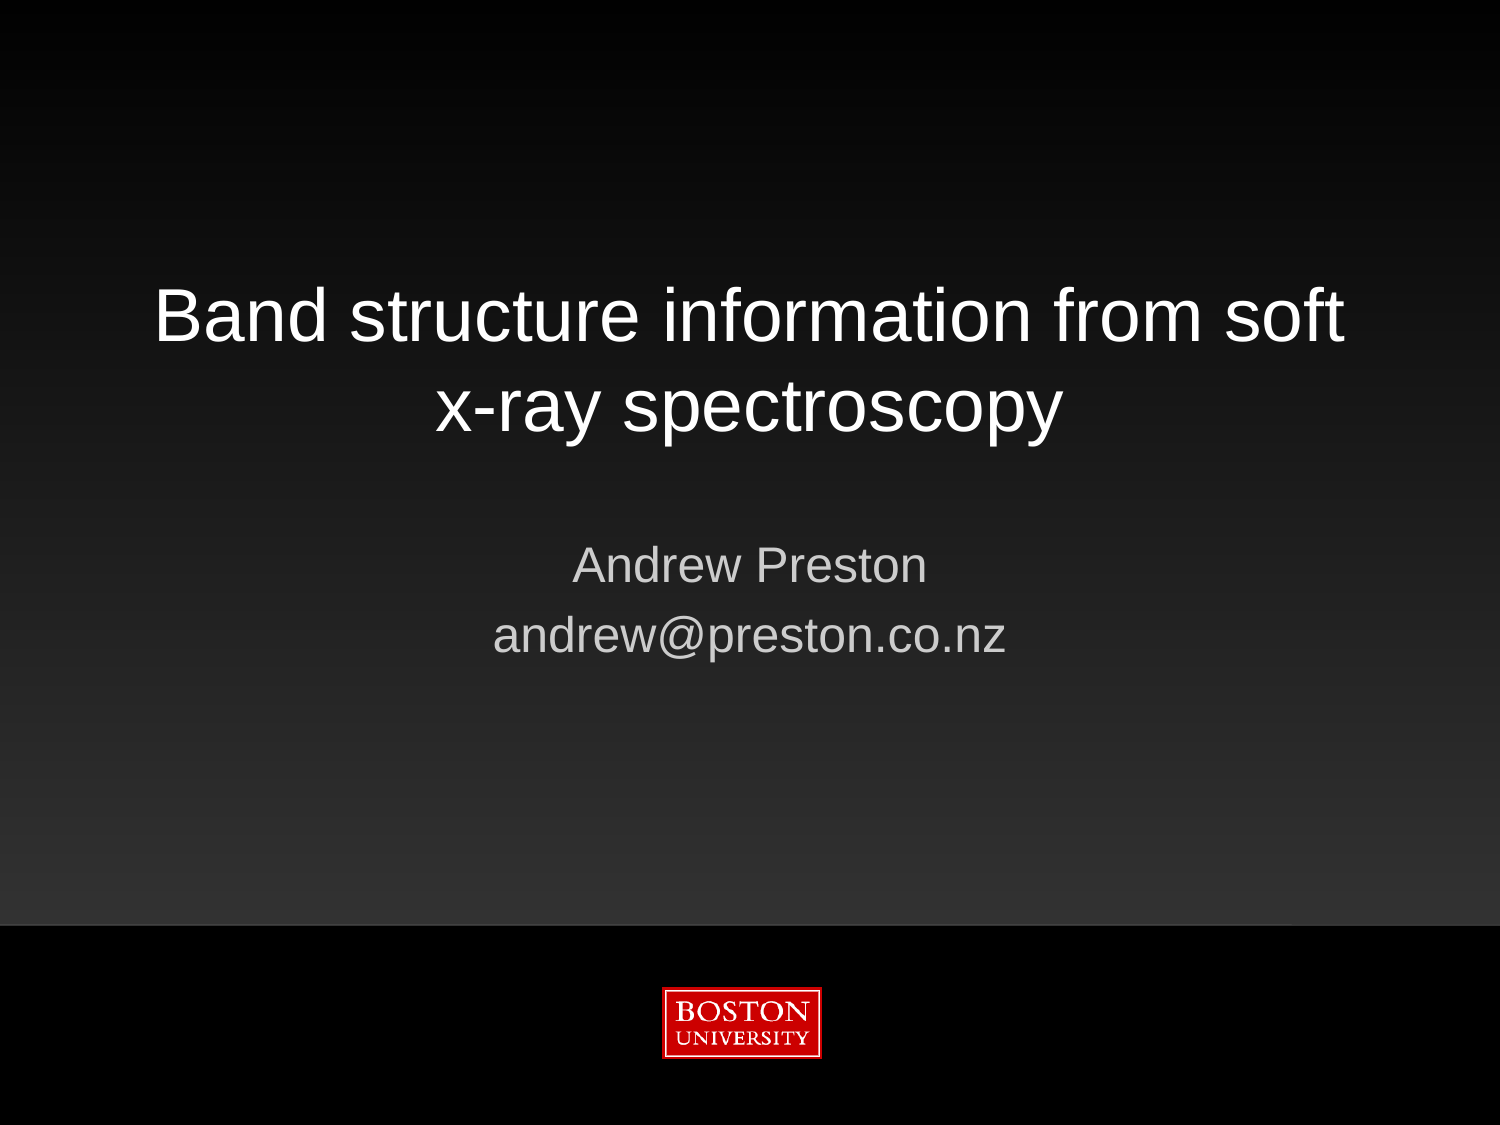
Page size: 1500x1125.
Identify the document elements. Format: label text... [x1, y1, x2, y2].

title Band structure information from soft x-ray spectroscopy [112, 262, 1388, 451]
picture [662, 987, 822, 1059]
subtitle Andrew Preston andrew@preston.co.nz [224, 524, 1276, 813]
